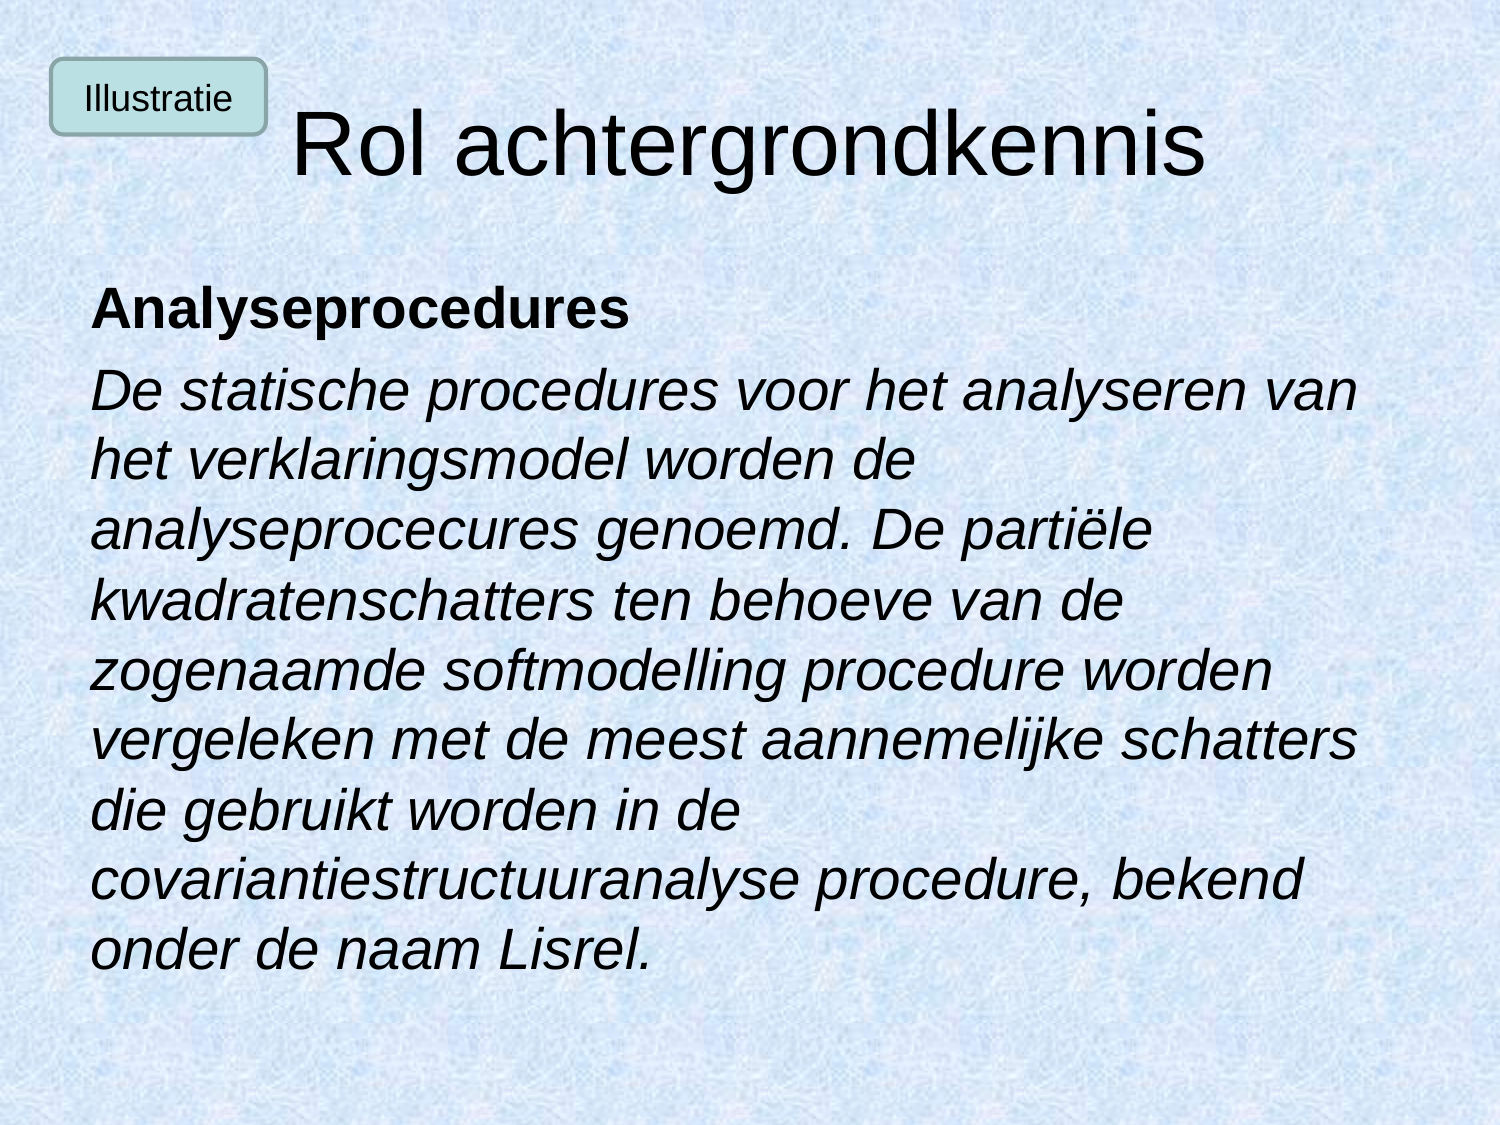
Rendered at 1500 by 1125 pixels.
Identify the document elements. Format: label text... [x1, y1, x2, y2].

text_box Illustratie [48, 56, 269, 137]
list Analyseprocedures De statische procedures voor het analyseren van het verklaringsmodel worden de analyseprocecures genoemd. De partiële kwadratenschatters ten behoeve van de zogenaamde softmodelling procedure worden vergeleken met de meest aannemelijke schatters die gebruikt worden in de covariantiestructuuranalyse procedure, bekend onder de naam Lisrel. [75, 262, 1425, 1005]
title Rol achtergrondkennis [75, 45, 1425, 233]
picture [0, 0, 1500, 1125]
